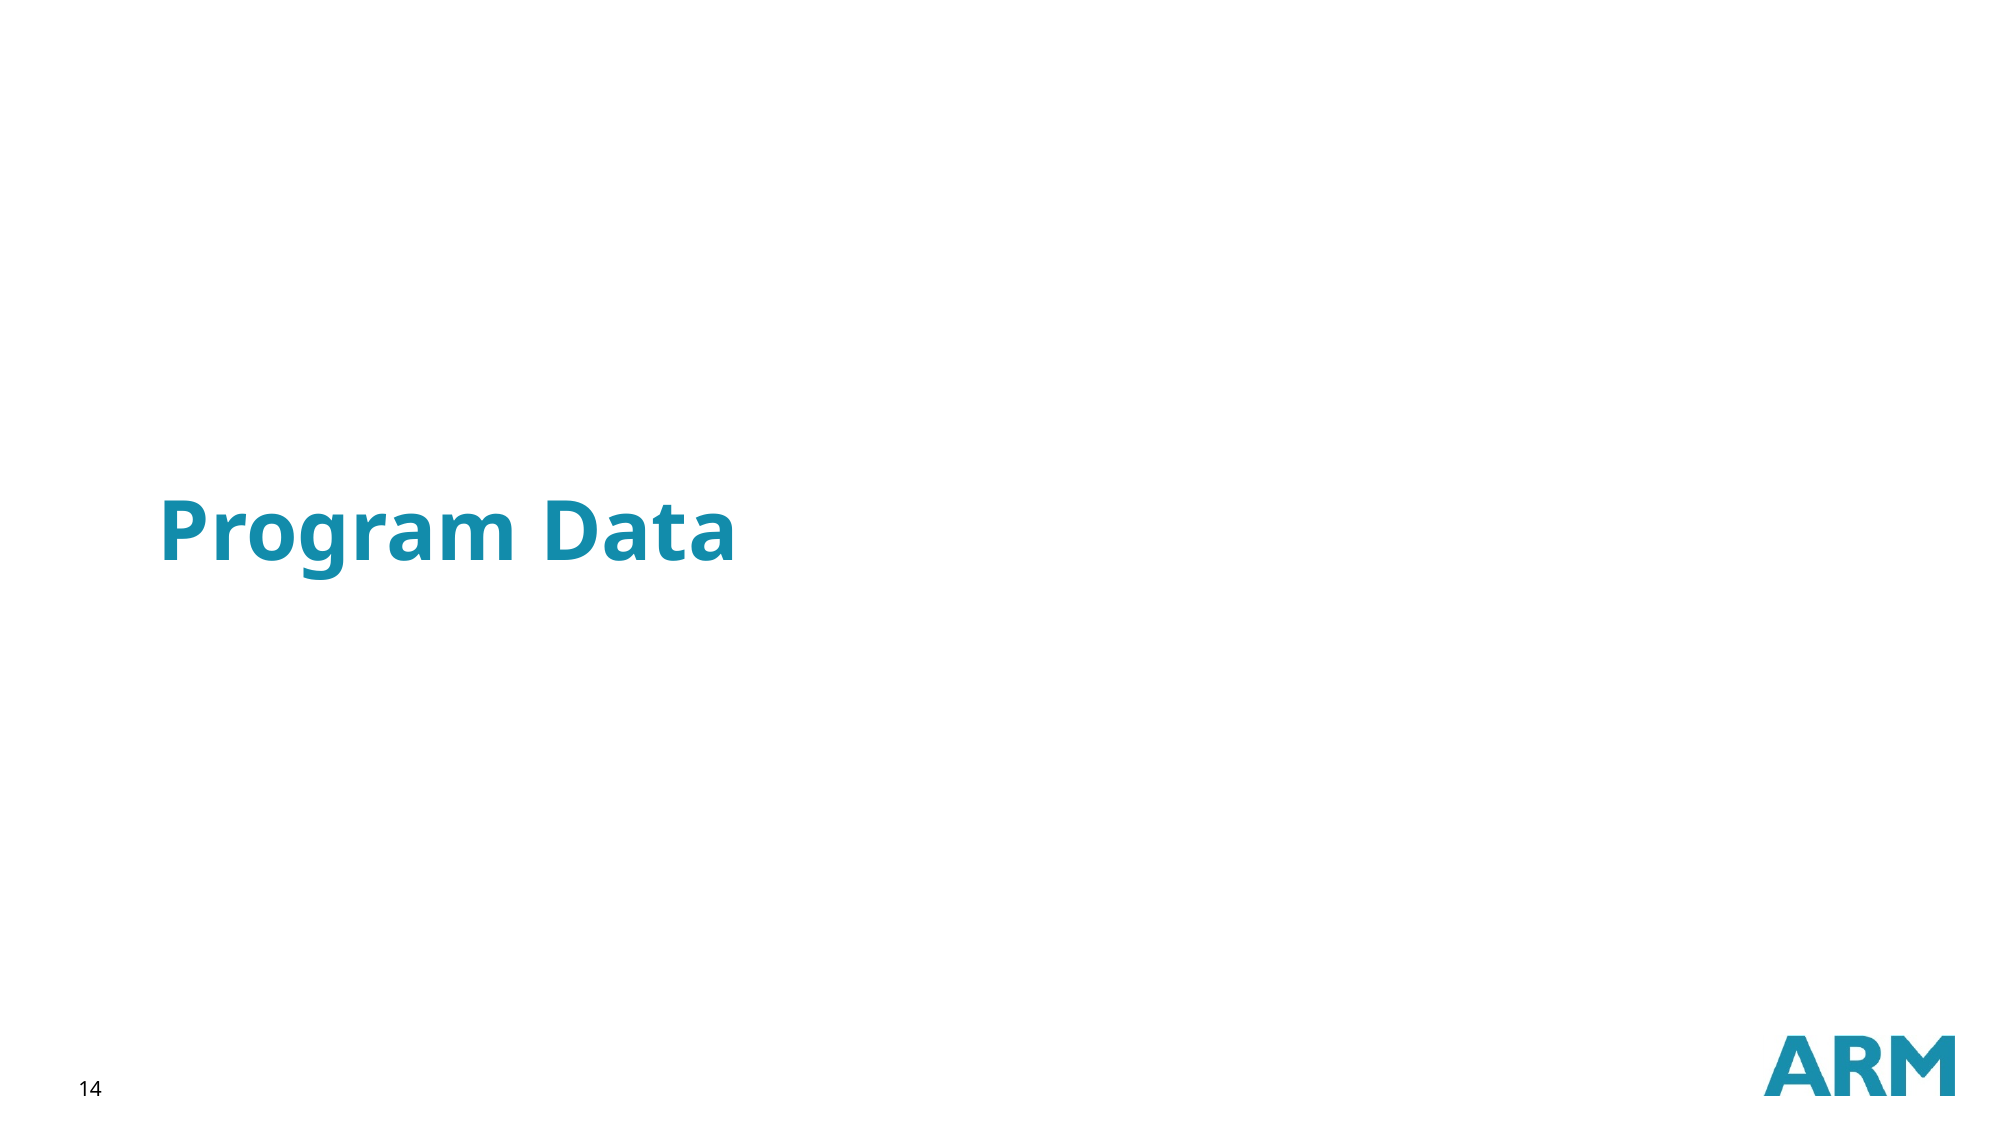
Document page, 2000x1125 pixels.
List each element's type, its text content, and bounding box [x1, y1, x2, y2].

picture [1763, 1035, 1955, 1096]
title Program Data [157, 477, 1858, 777]
